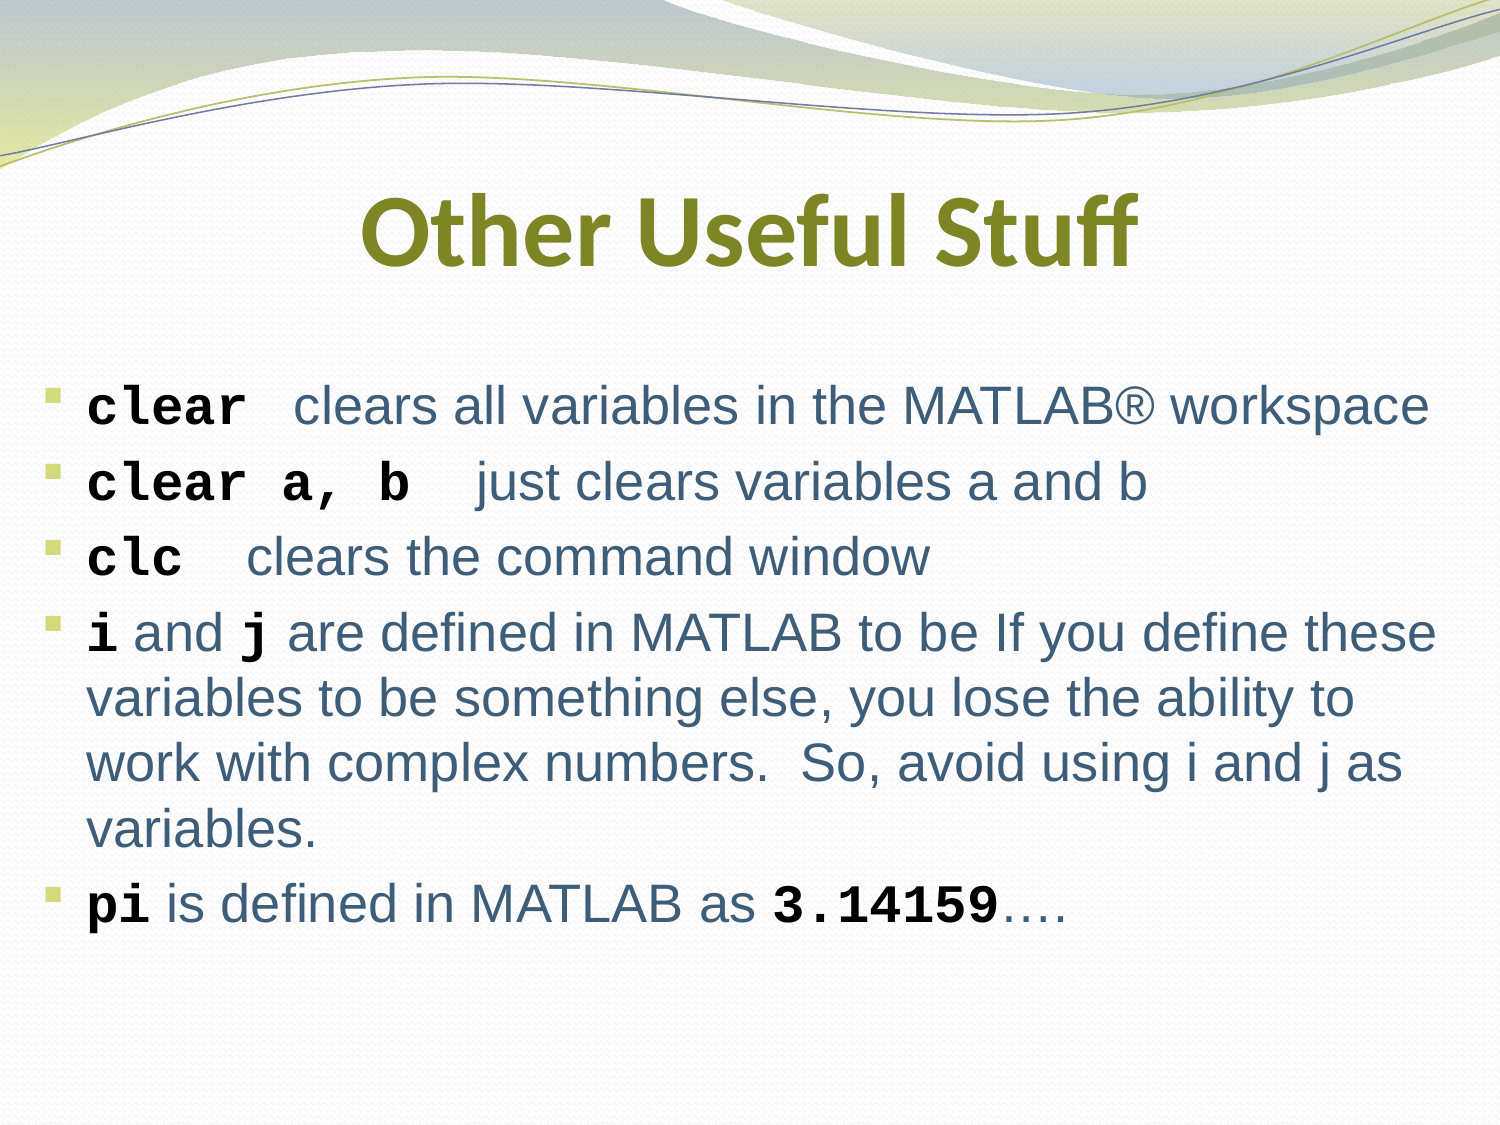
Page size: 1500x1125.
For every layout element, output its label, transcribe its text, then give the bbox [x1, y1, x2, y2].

title Other Useful Stuff [75, 99, 1425, 288]
